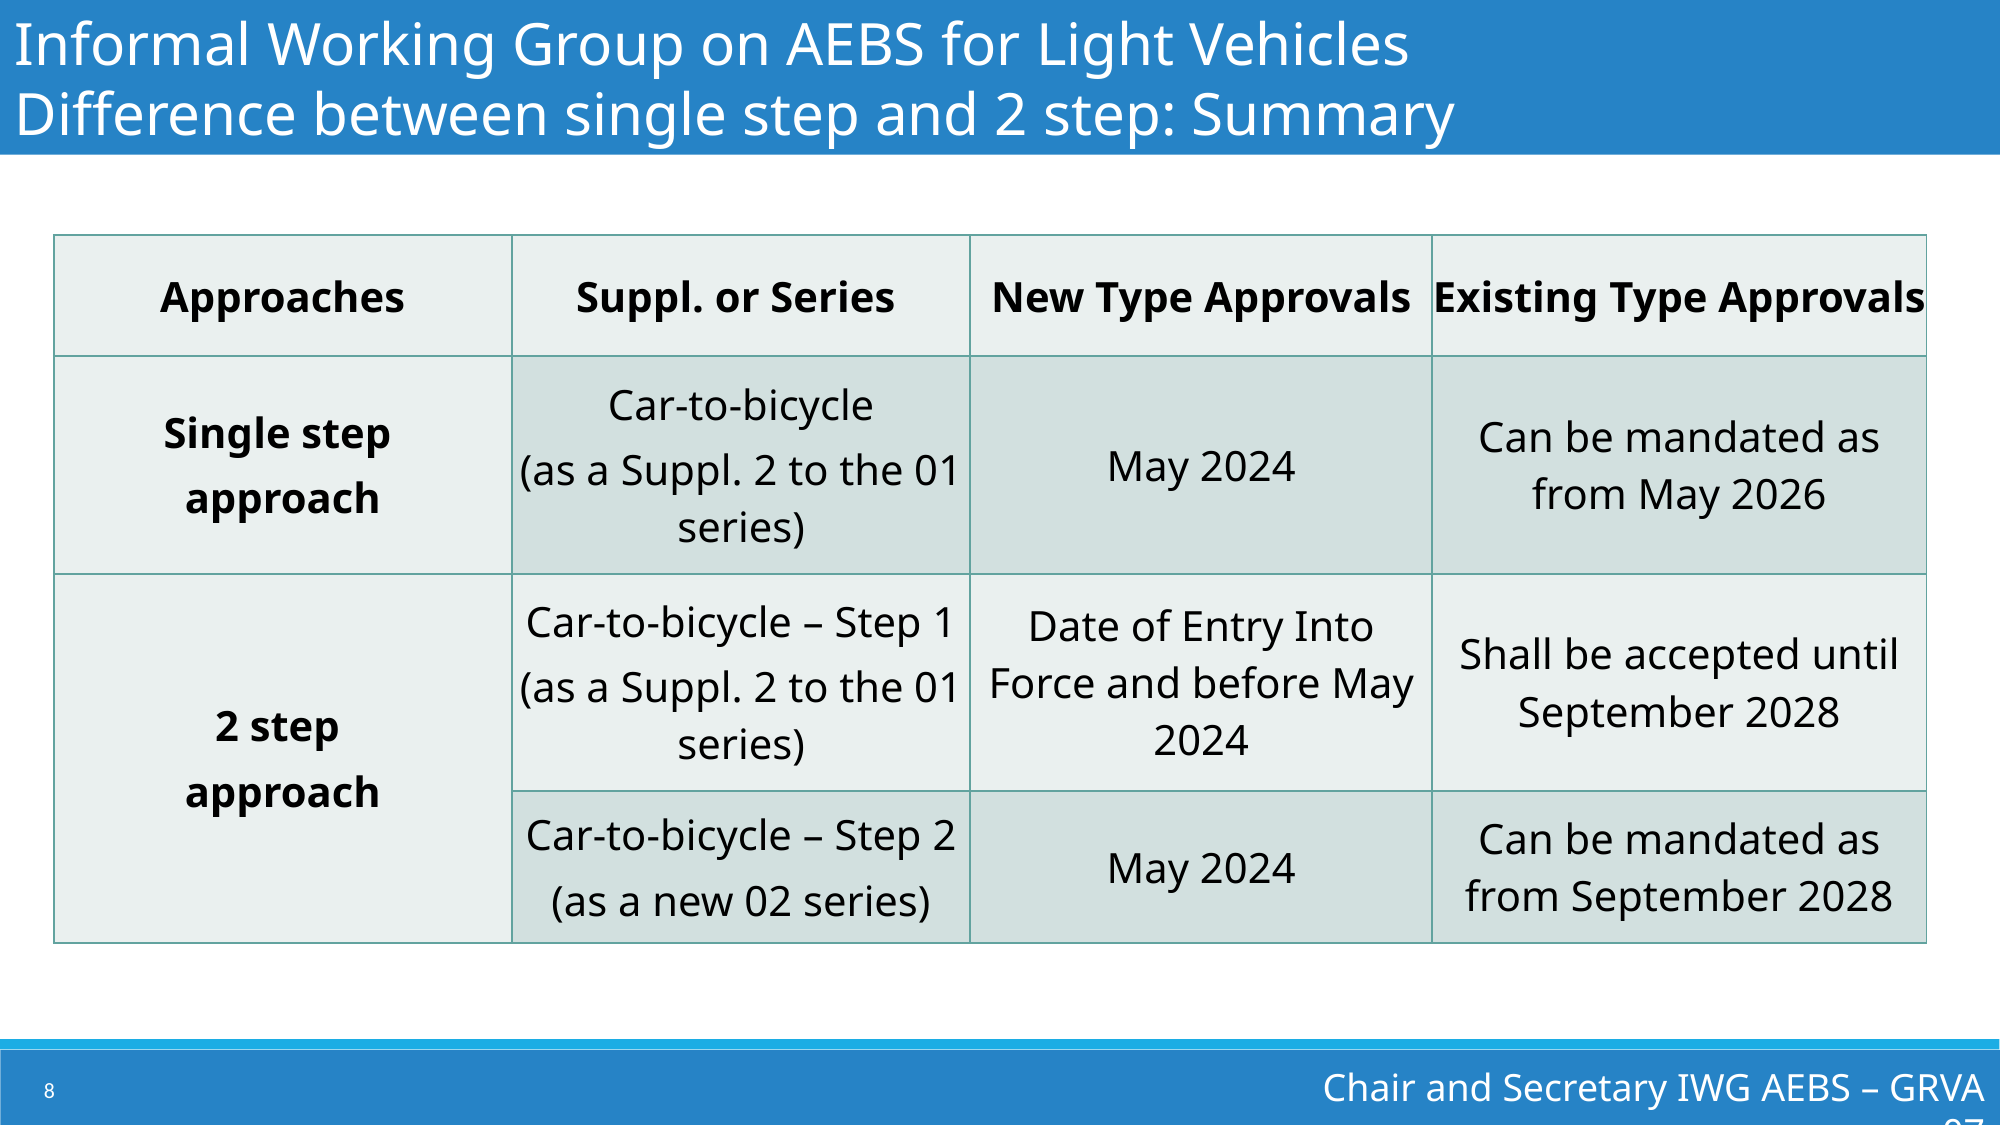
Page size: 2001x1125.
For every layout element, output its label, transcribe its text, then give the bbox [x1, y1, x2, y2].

text_box Informal Working Group on AEBS for Light Vehicles Difference between single step and 2 step: Summary [0, 0, 2000, 155]
table_header New Type Approvals [971, 236, 1431, 355]
table_cell May 2024 [971, 792, 1431, 942]
table_cell Car-to-bicycle – Step 1 (as a Suppl. 2 to the 01 series) [513, 575, 969, 790]
table_cell Can be mandated as from May 2026 [1433, 357, 1926, 573]
table_cell Can be mandated as from September 2028 [1433, 792, 1926, 942]
table_cell Date of Entry Into Force and before May 2024 [971, 575, 1431, 790]
text_box Chair and Secretary IWG AEBS – GRVA 07 [1263, 1056, 2000, 1125]
table_cell Car-to-bicycle – Step 2 (as a new 02 series) [513, 792, 969, 942]
table_header Approaches [55, 236, 511, 355]
table_cell May 2024 [971, 357, 1431, 573]
table_cell Car-to-bicycle (as a Suppl. 2 to the 01 series) [513, 357, 969, 573]
slide_number 8 [0, 1059, 70, 1120]
table_cell 2 step approach [55, 575, 511, 942]
table_header Suppl. or Series [513, 236, 969, 355]
table_cell Single step approach [55, 357, 511, 573]
table_header Existing Type Approvals [1433, 236, 1926, 355]
table_cell Shall be accepted until September 2028 [1433, 575, 1926, 790]
